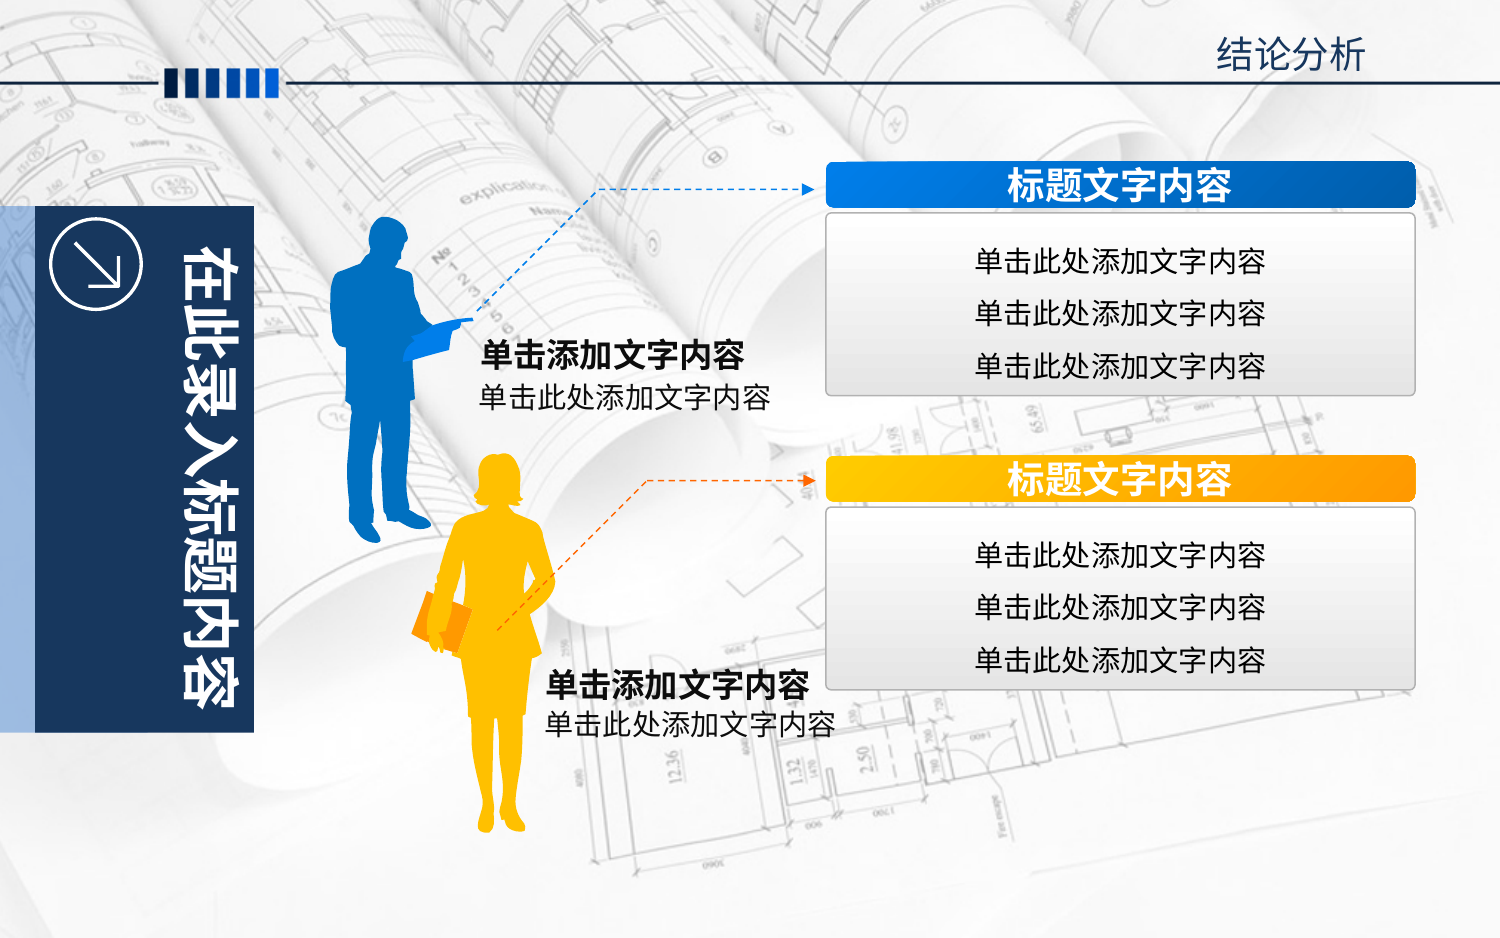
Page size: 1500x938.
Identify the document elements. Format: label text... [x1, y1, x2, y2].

text_box 单击此处添加文字内容 [561, 711, 863, 749]
picture [0, 0, 1500, 938]
text_box [35, 206, 254, 733]
text_box [49, 217, 143, 312]
text_box 单击添加文字内容 [561, 656, 863, 711]
text_box 单击此处添加文字内容 单击此处添加文字内容 单击此处添加文字内容 [825, 507, 1416, 690]
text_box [476, 189, 815, 312]
text_box 单击此处添加文字内容 [478, 371, 802, 422]
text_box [329, 215, 474, 544]
text_box 单击此处添加文字内容 单击此处添加文字内容 单击此处添加文字内容 [825, 212, 1416, 396]
text_box 单击添加文字内容 [478, 326, 802, 371]
text_box 标题文字内容 [825, 455, 1416, 502]
text_box 在此录入标题内容 [154, 230, 256, 718]
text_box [411, 449, 556, 835]
text_box 标题文字内容 [825, 161, 1416, 208]
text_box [496, 480, 816, 631]
text_box [0, 206, 35, 733]
text_box 结论分析 [1120, 23, 1463, 84]
